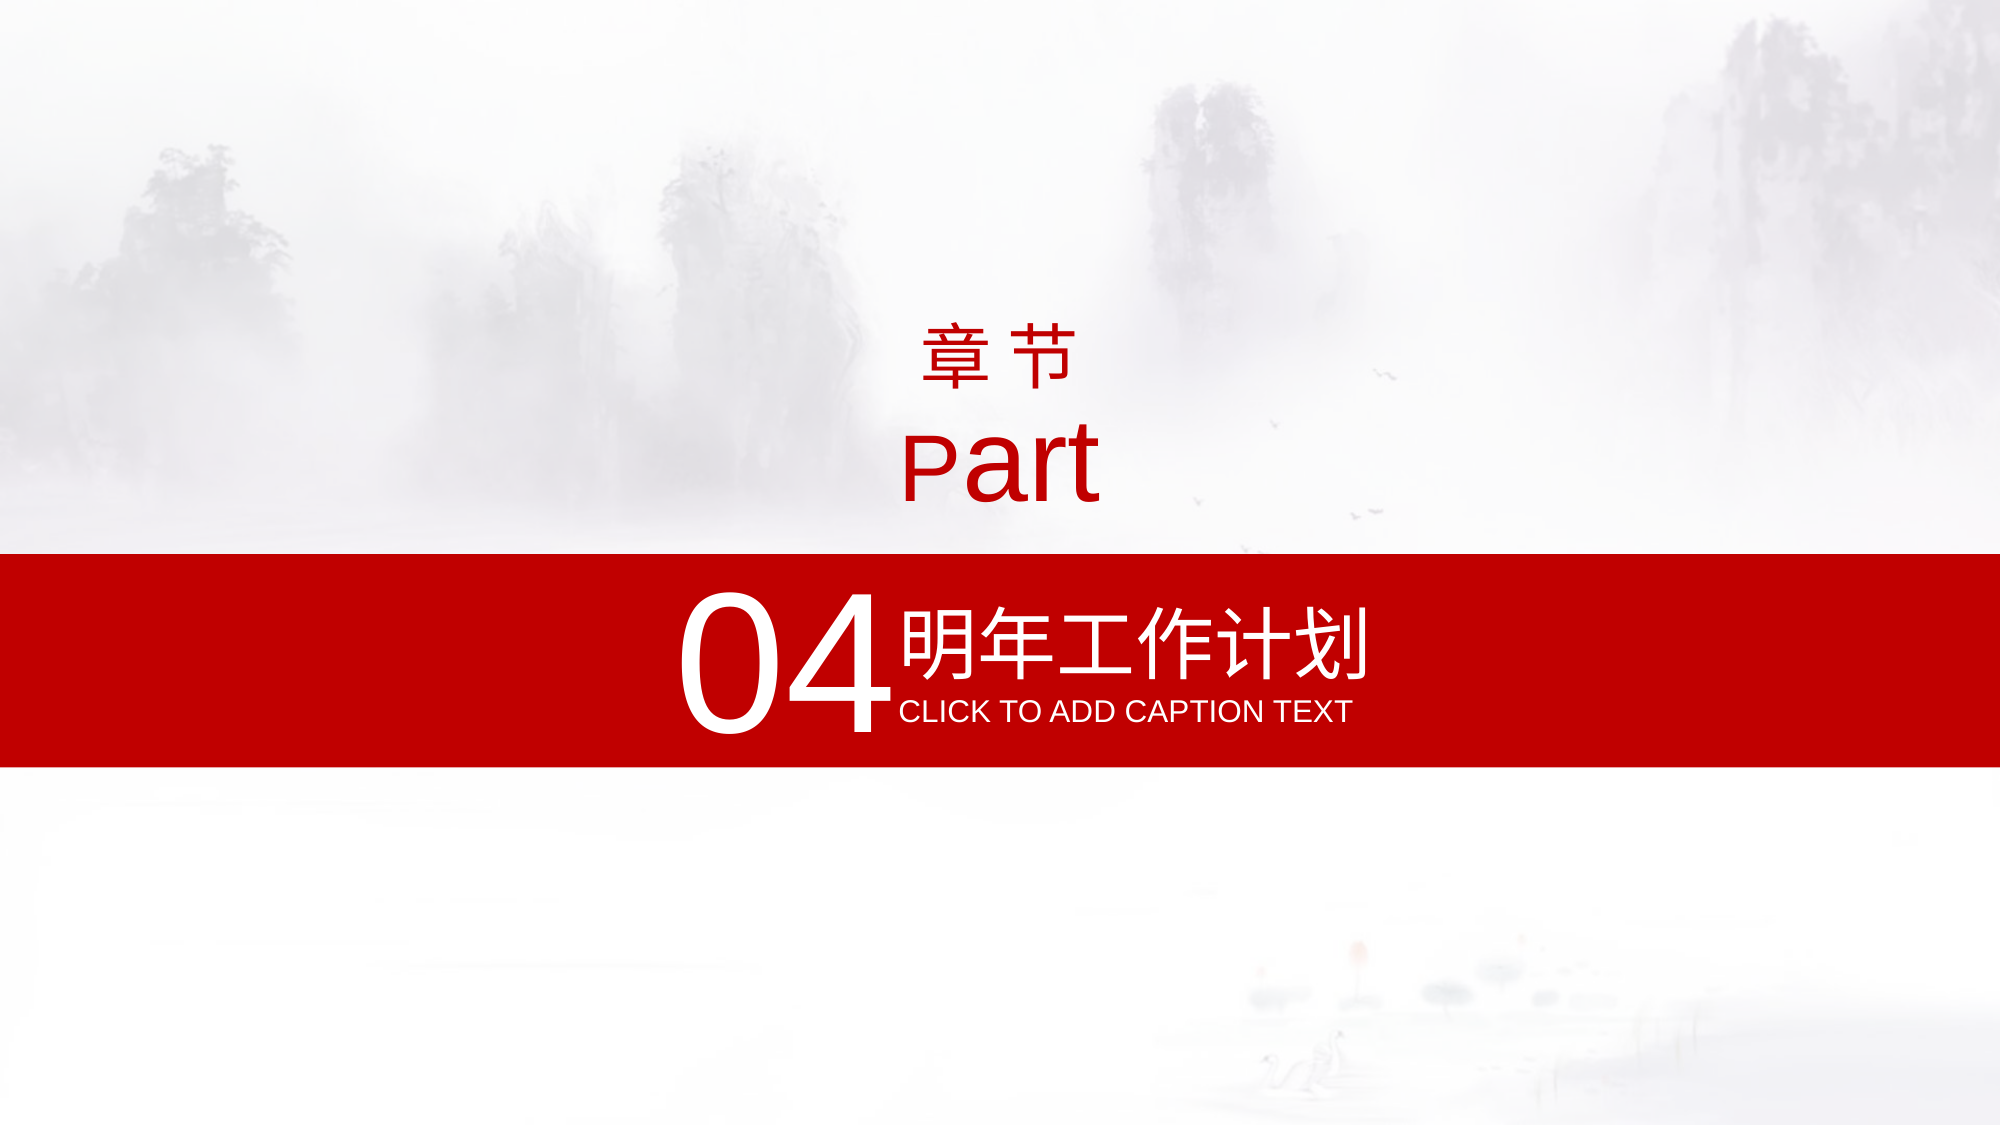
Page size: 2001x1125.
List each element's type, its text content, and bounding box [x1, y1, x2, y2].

text_box [0, 553, 674, 768]
text_box CLICK TO ADD CAPTION TEXT [898, 695, 1472, 730]
text_box 04 [674, 532, 898, 773]
text_box [898, 553, 2000, 768]
text_box 章 节 [920, 312, 1080, 398]
text_box Part [898, 383, 1101, 526]
text_box 明年工作计划 [898, 605, 1472, 691]
